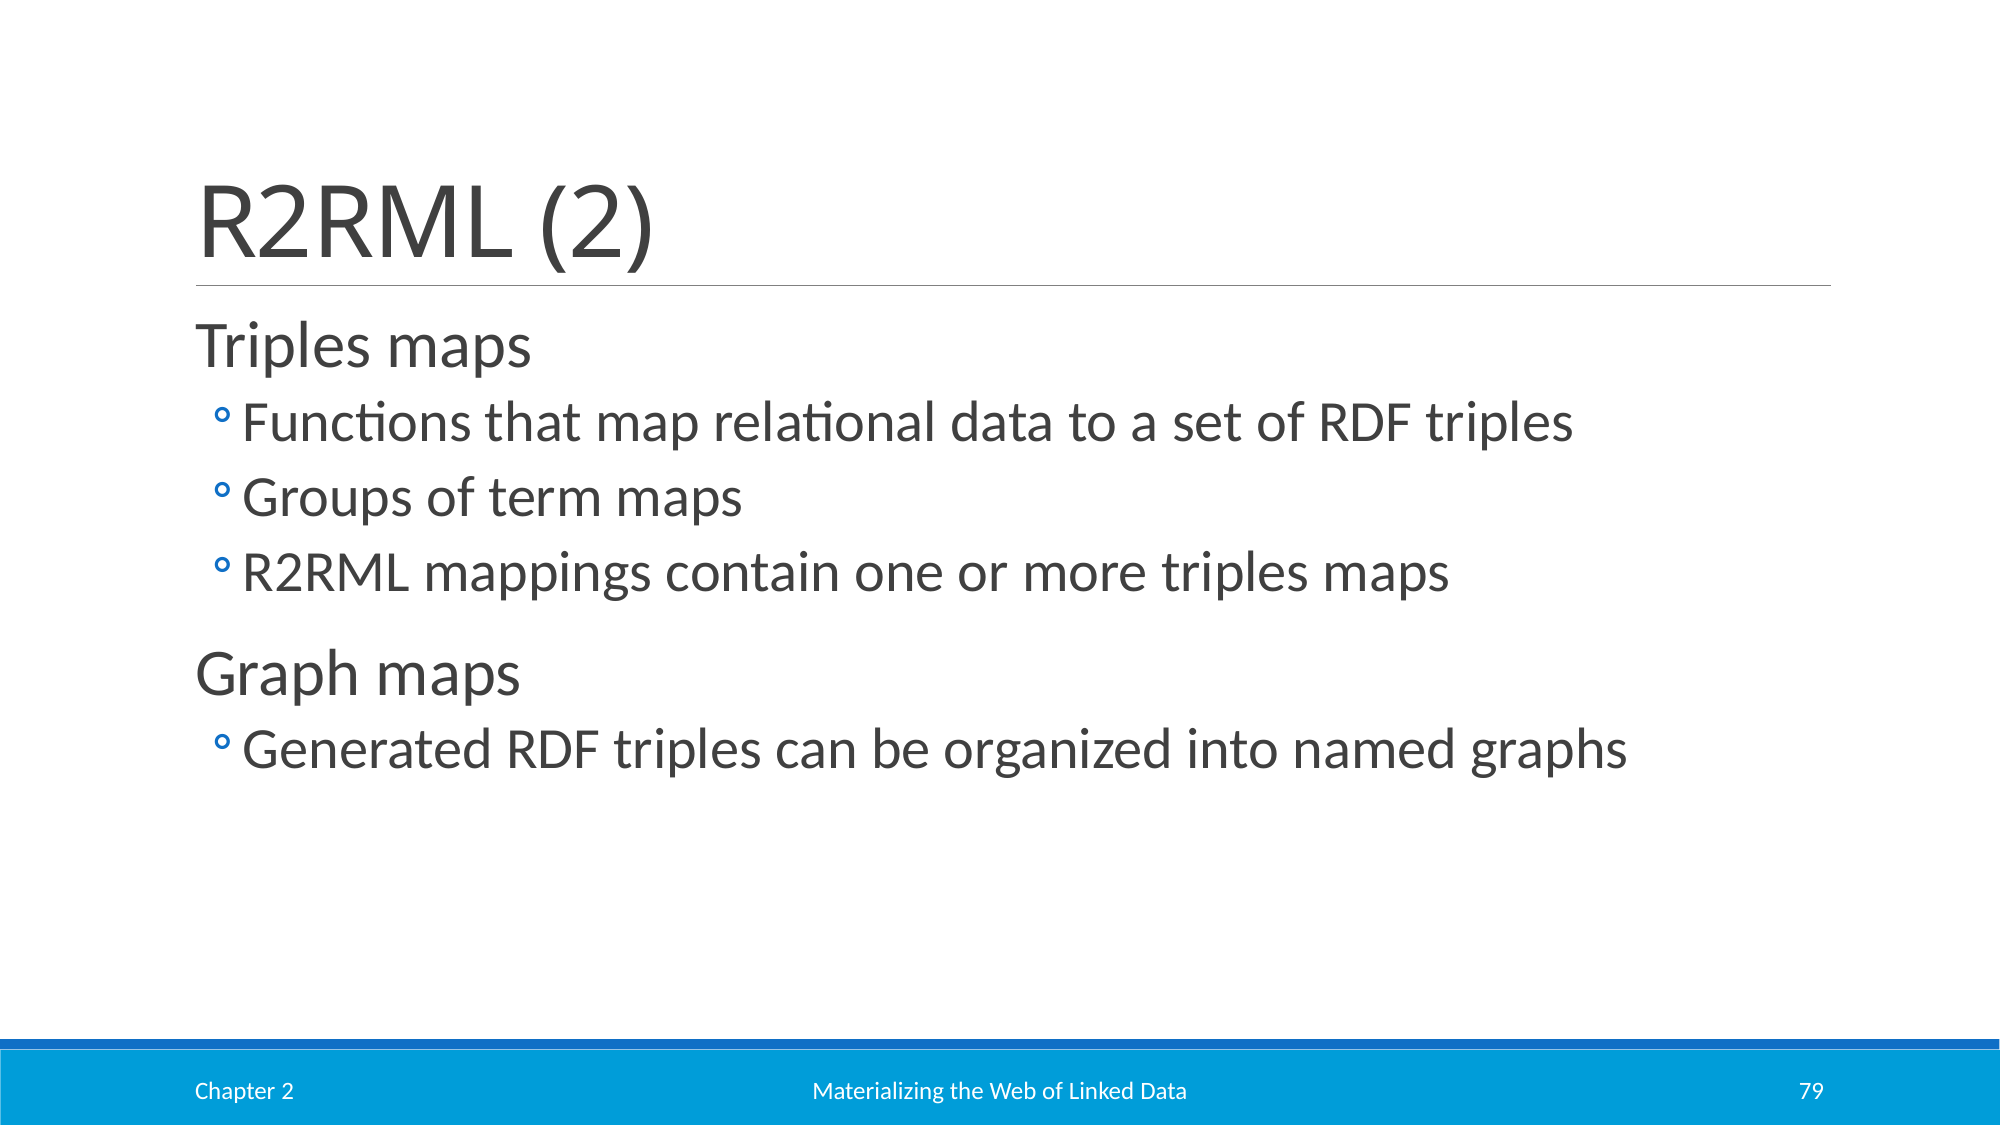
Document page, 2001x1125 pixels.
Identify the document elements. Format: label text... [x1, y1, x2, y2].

title R2RML (2) [180, 47, 1830, 285]
list Triples maps Functions that map relational data to a set of RDF triples Groups of term maps R2RML mappings contain one or more triples maps Graph maps Generated RDF triples can be organized into named graphs [180, 302, 1830, 963]
slide_number Chapter 2 [180, 1059, 586, 1120]
footer Materializing the Web of Linked Data [604, 1059, 1396, 1120]
slide_number 79 [1624, 1059, 1840, 1120]
